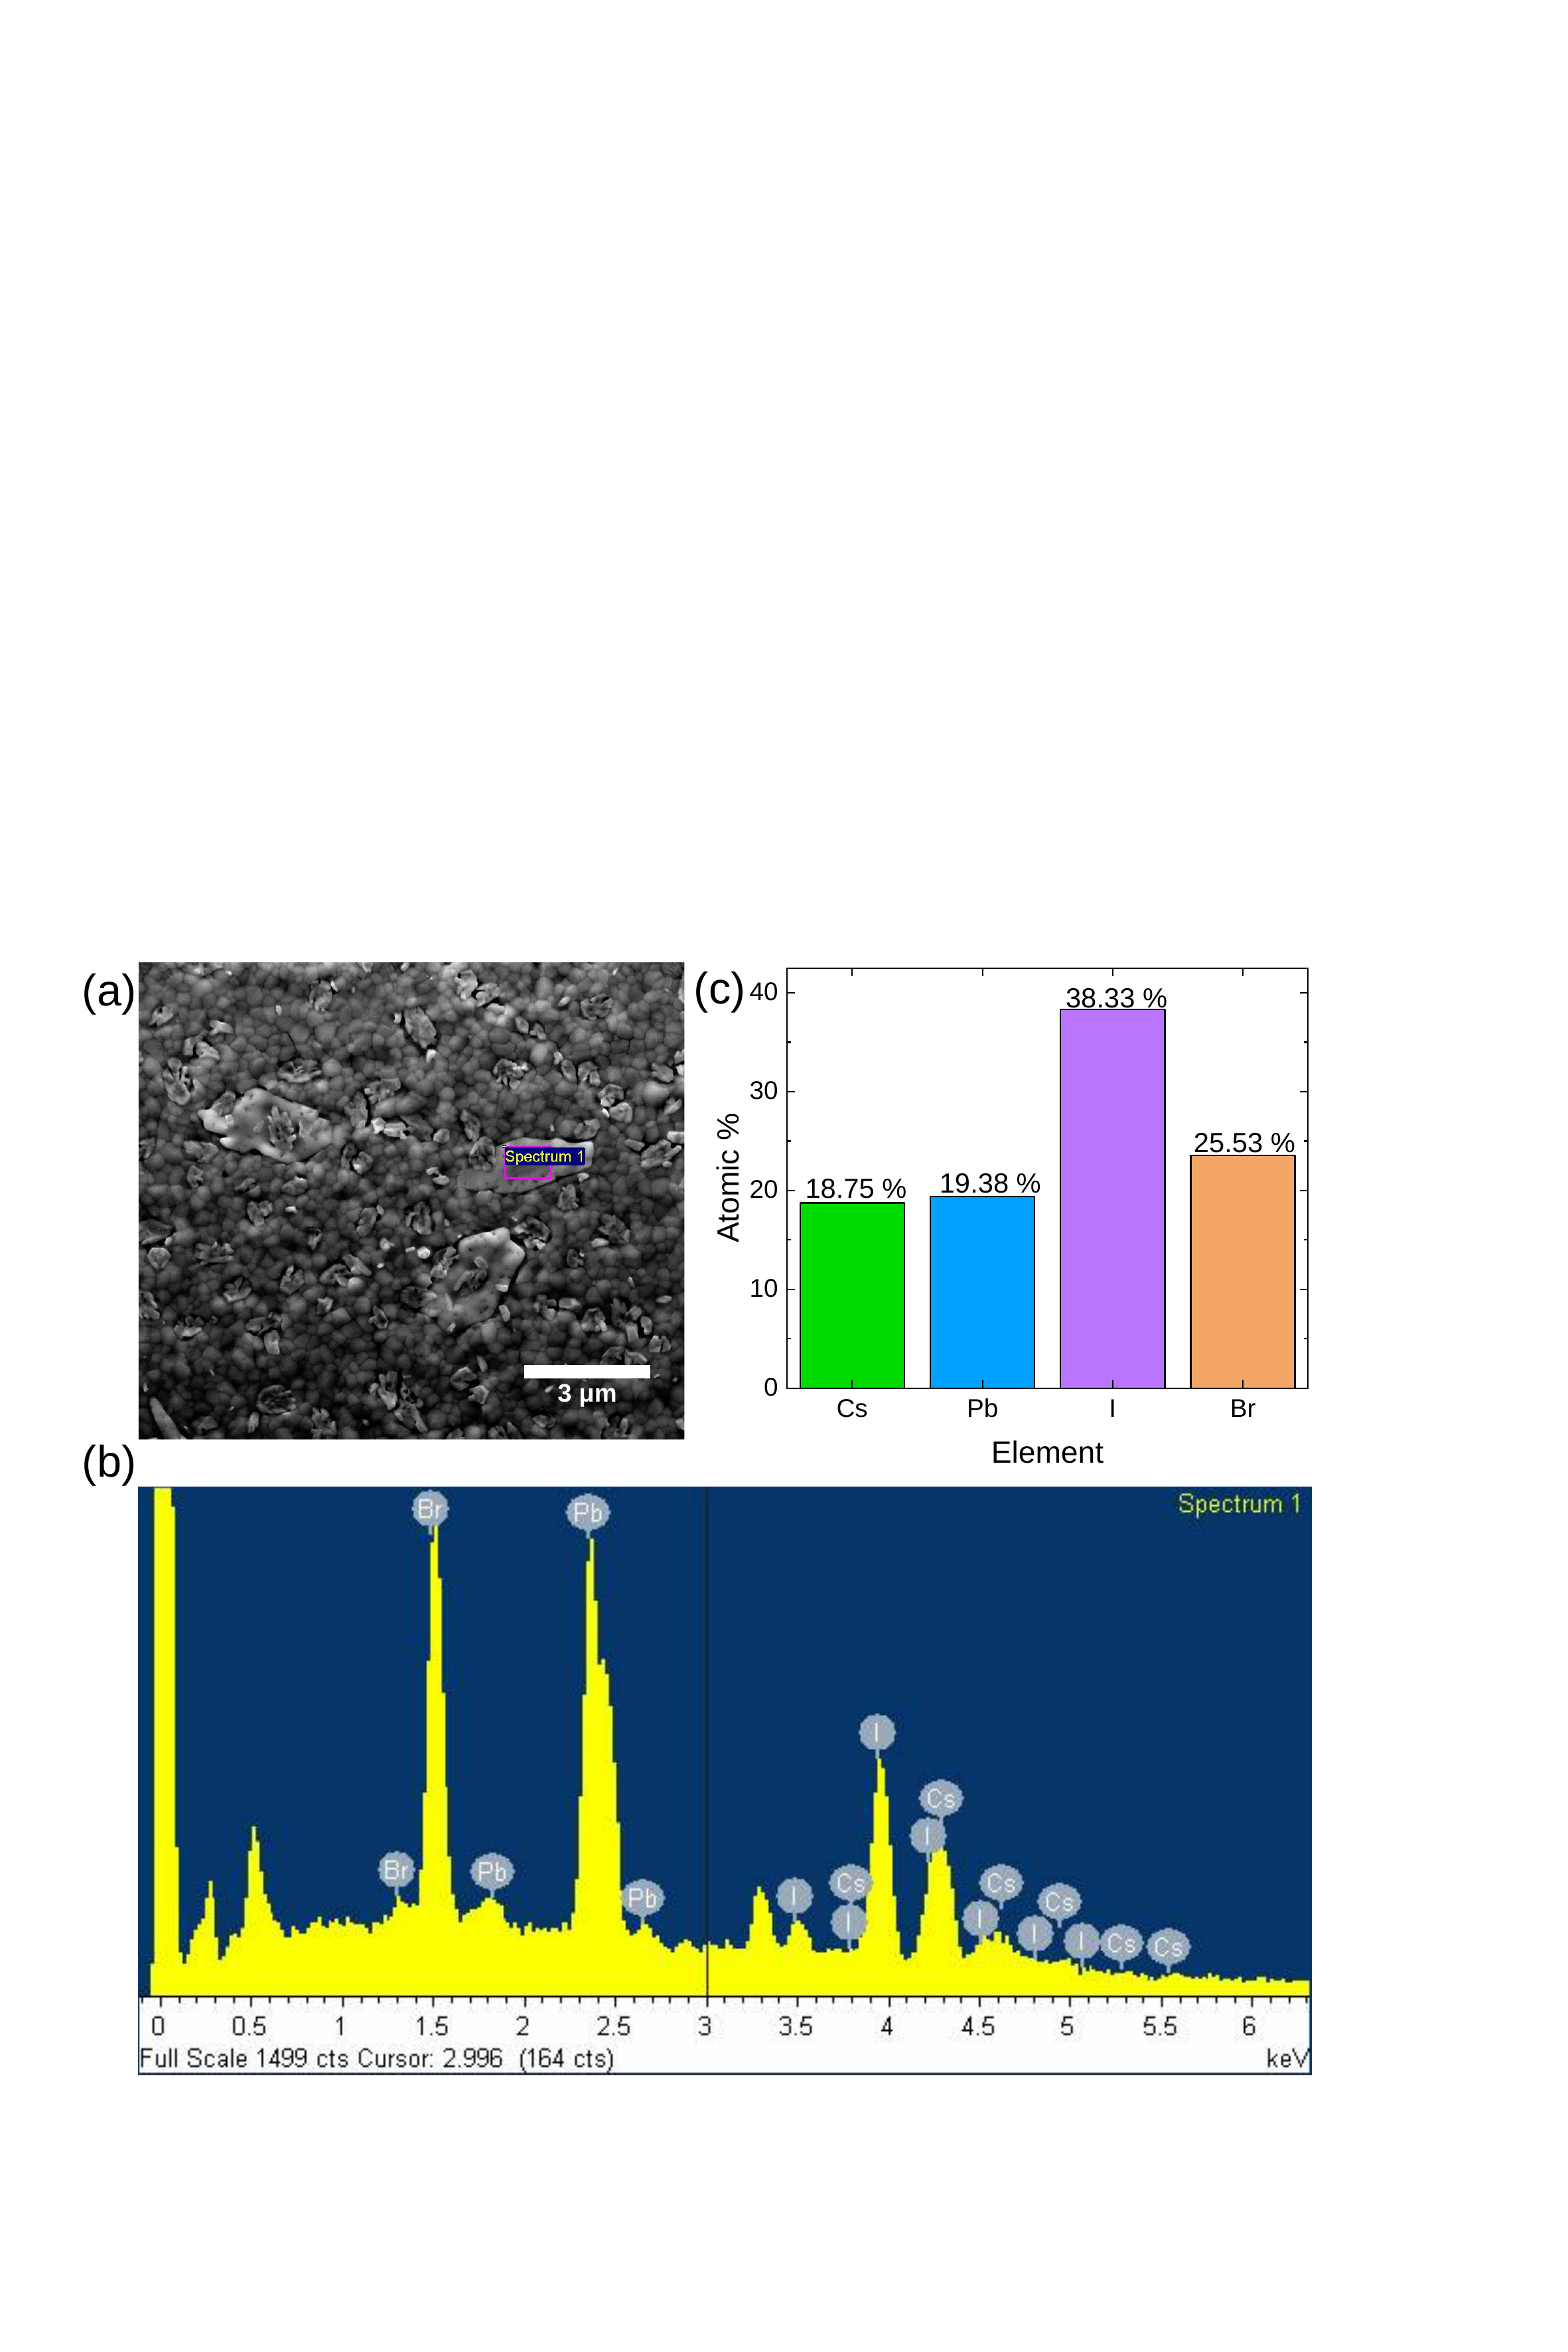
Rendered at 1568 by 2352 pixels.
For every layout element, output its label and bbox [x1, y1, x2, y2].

text_box [72, 954, 1326, 2075]
